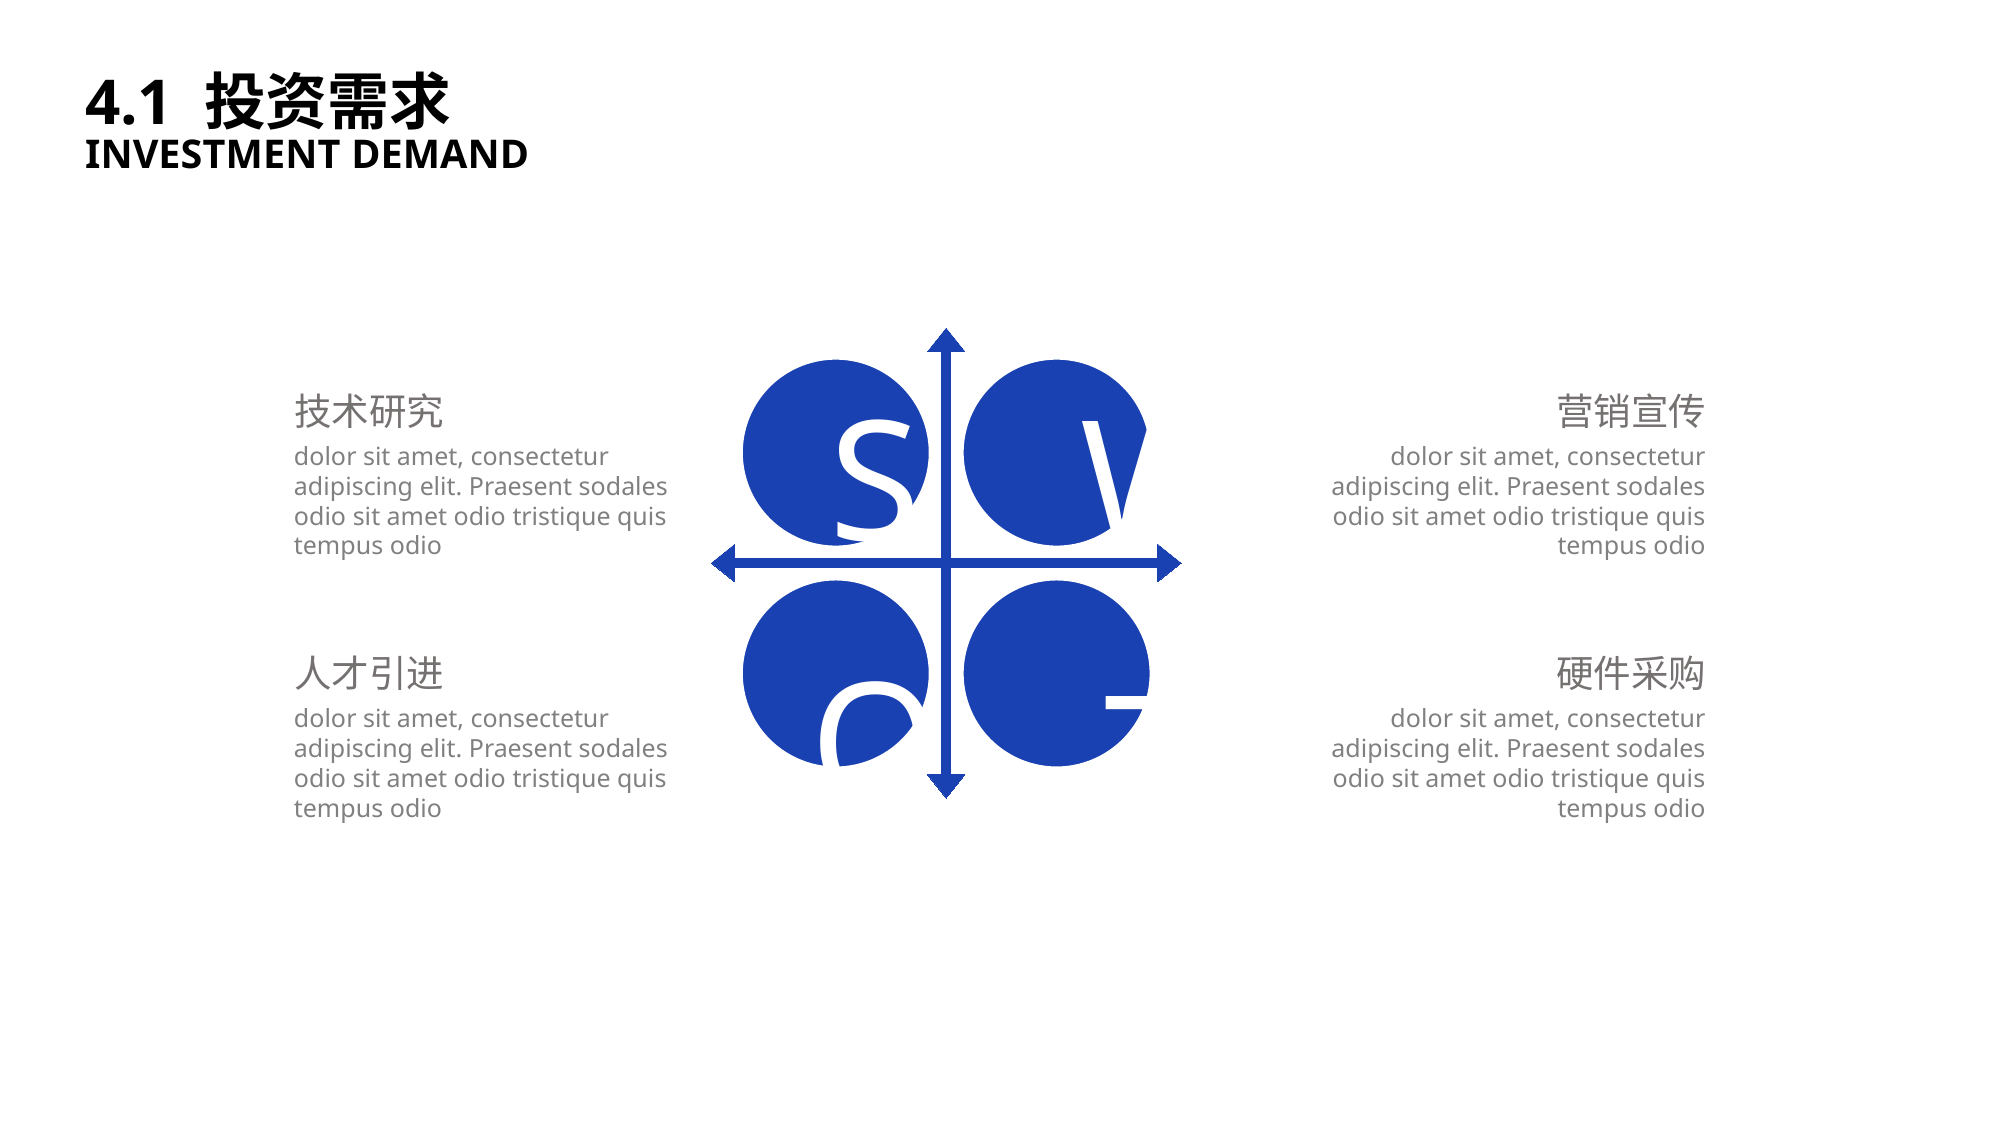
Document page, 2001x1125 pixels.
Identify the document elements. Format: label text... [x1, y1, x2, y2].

text_box 4.1 投资需求 INVESTMENT DEMAND [85, 57, 530, 185]
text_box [279, 328, 1721, 889]
